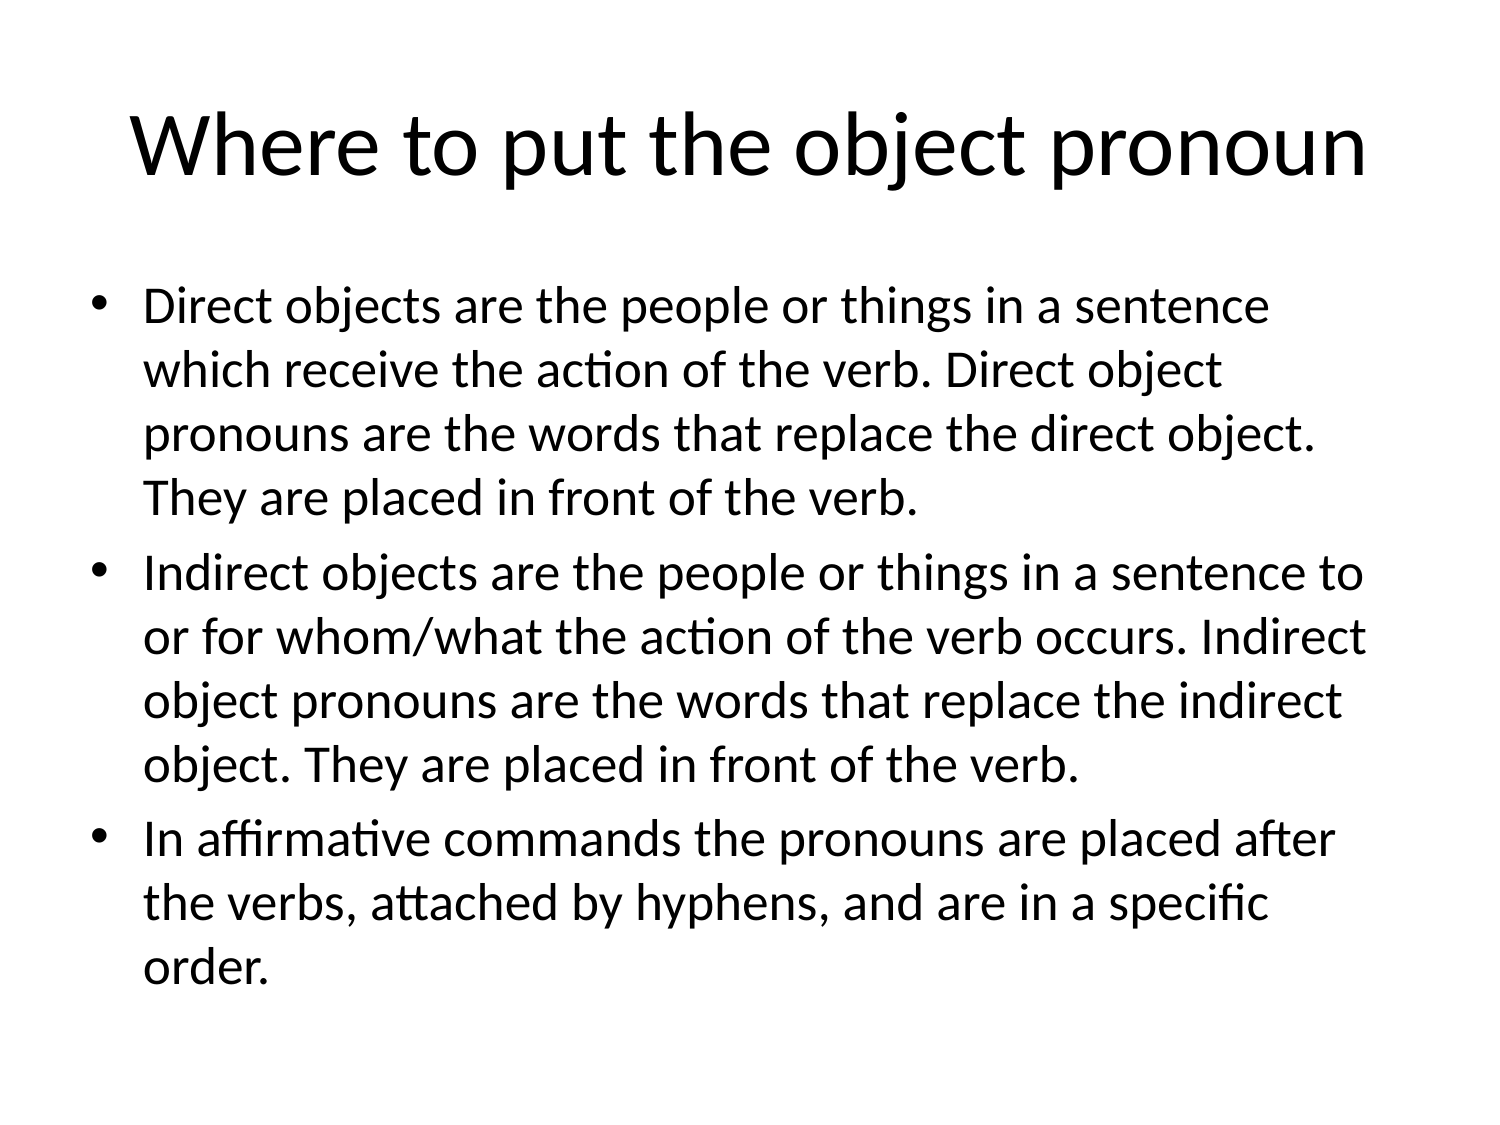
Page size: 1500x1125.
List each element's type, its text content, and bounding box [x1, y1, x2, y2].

list Direct objects are the people or things in a sentence which receive the action of the verb. Direct object pronouns are the words that replace the direct object. They are placed in front of the verb. Indirect objects are the people or things in a sentence to or for whom/what the action of the verb occurs. Indirect object pronouns are the words that replace the indirect object. They are placed in front of the verb. In affirmative commands the pronouns are placed after the verbs, attached by hyphens, and are in a specific order. [75, 262, 1425, 1005]
title Where to put the object pronoun [75, 45, 1425, 233]
